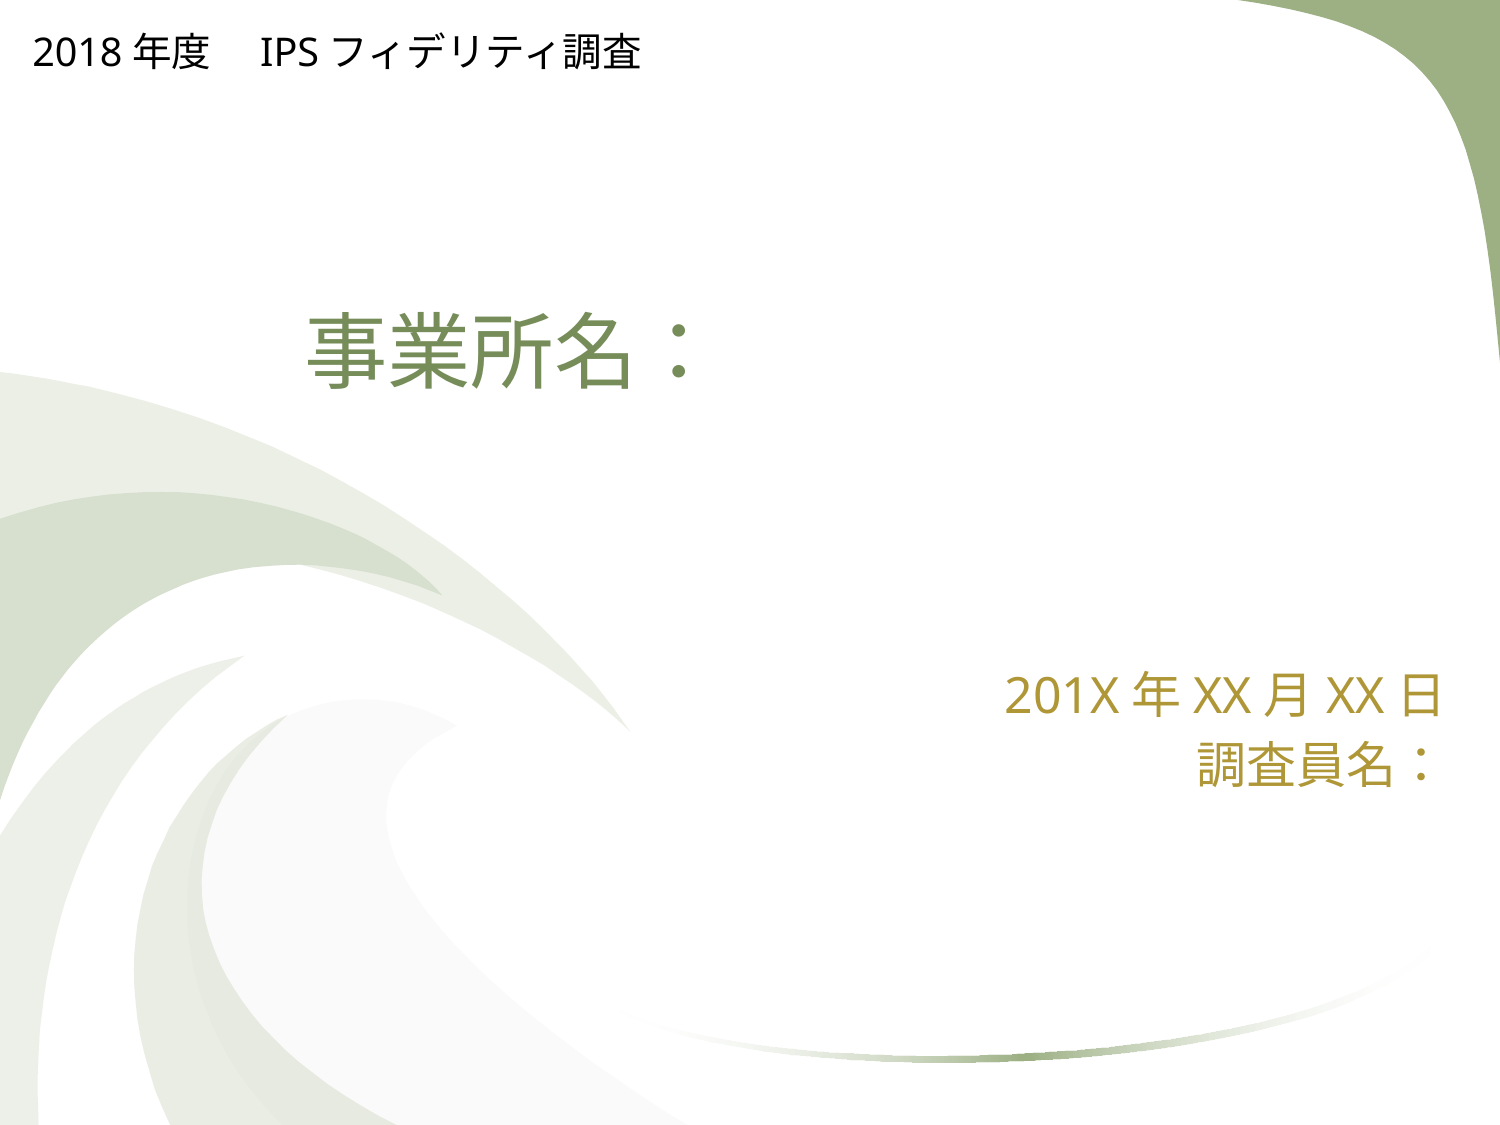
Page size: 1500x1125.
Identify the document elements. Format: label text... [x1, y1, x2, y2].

title 事業所名： [289, 290, 1415, 407]
text_box 2018年度 IPSフィデリティ調査 [17, 19, 1187, 82]
subtitle 201X年XX月XX日 調査員名： [336, 656, 1462, 805]
